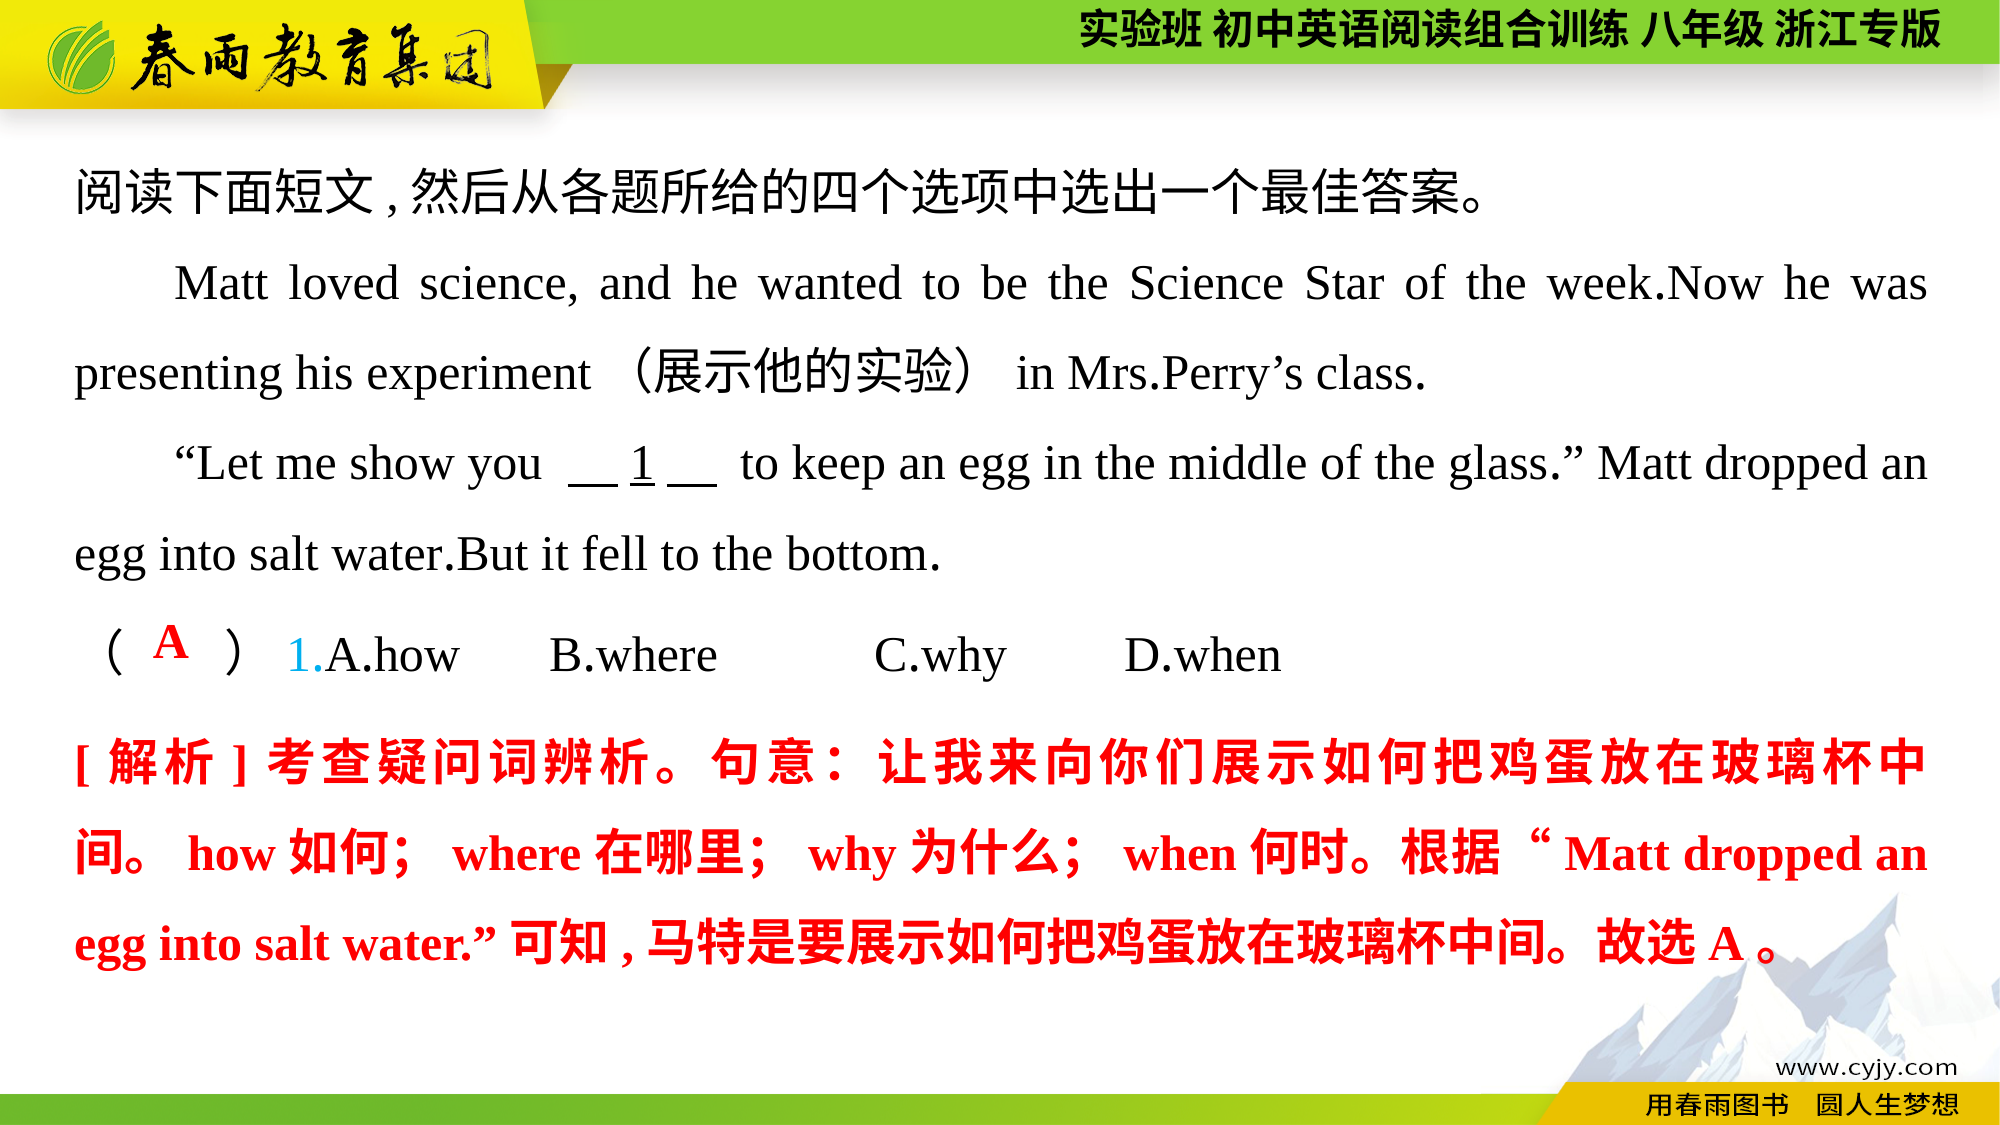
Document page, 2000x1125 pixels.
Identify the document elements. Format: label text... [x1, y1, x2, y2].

text_box （ ）1.A.how B.where C.why D.when [59, 584, 1944, 690]
picture [0, 0, 2000, 1125]
text_box [解析]考查疑问词辨析。句意：让我来向你们展示如何把鸡蛋放在玻璃杯中间。how如何；where在哪里；why为什么；when何时。根据“Matt dropped an egg into salt water.”可知,马特是要展示如何把鸡蛋放在玻璃杯中间。故选A。 [59, 693, 1944, 979]
text_box A [138, 601, 204, 676]
list 阅读下面短文,然后从各题所给的四个选项中选出一个最佳答案。 Matt loved science, and he wanted to be the Science Star of the week.Now he was presenting his experiment（展示他的实验）in Mrs.Perry’s class. “Let me show you 1 to keep an egg in the middle of the glass.” Matt dropped an egg into salt water.But it fell to the bottom. [59, 122, 1944, 581]
